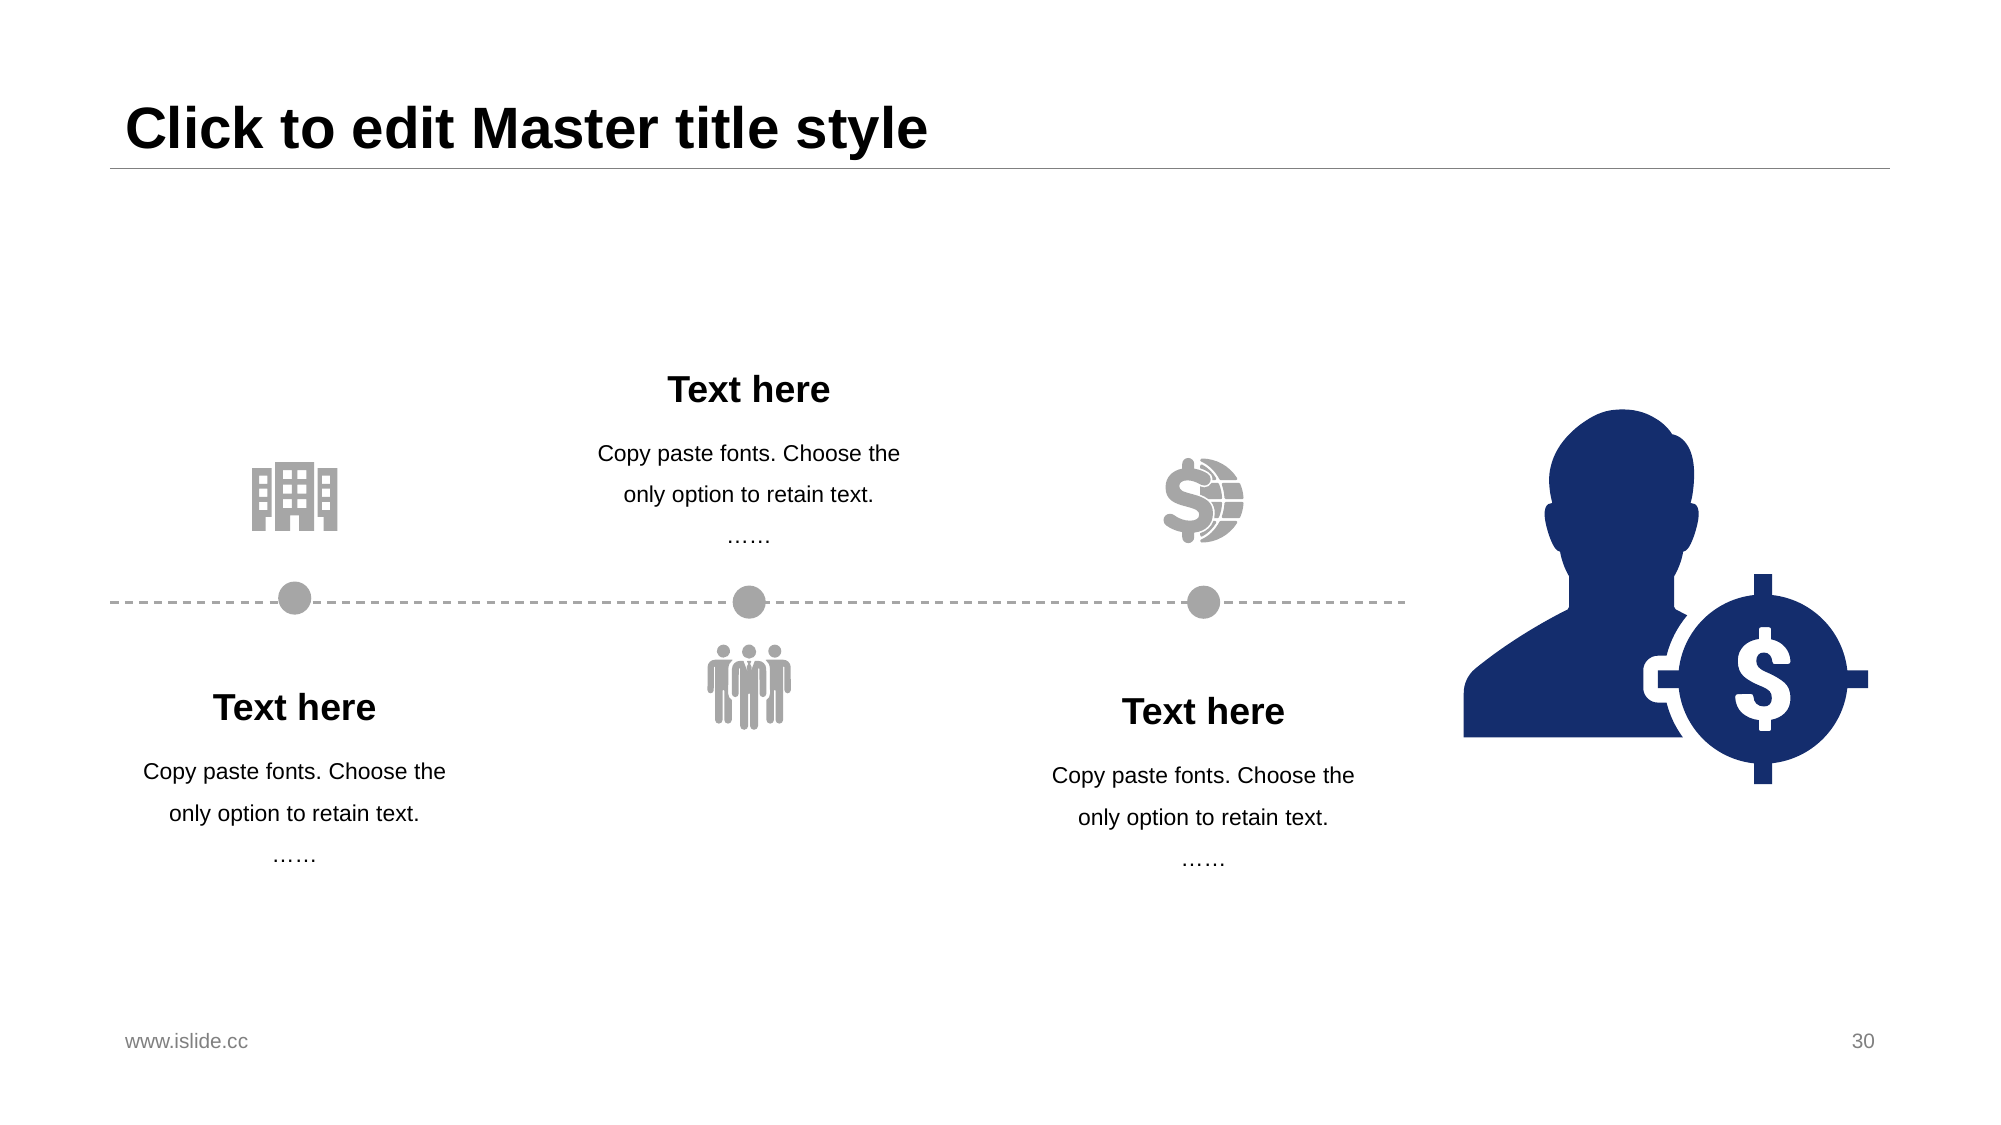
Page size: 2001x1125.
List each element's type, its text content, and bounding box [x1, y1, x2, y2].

title Click to edit Master title style [109, 0, 1890, 169]
slide_number 30 [1412, 1023, 1890, 1058]
footer www.islide.cc [109, 1023, 790, 1058]
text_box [108, 344, 1869, 882]
